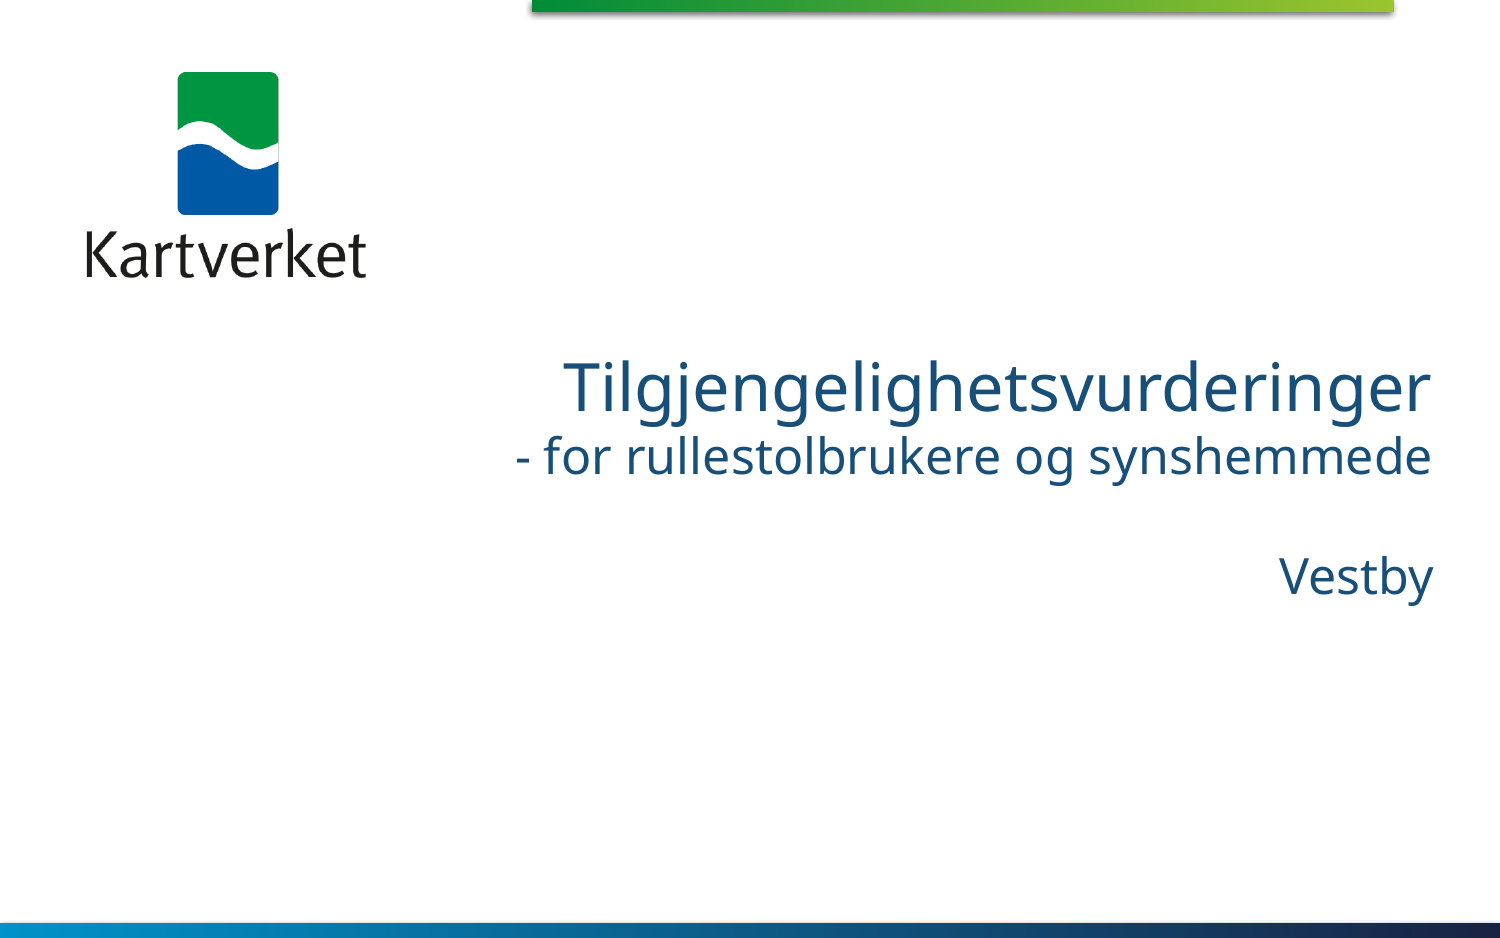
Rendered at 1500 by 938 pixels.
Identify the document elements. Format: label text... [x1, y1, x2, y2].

text_box Tilgjengelighetsvurderinger - for rullestolbrukere og synshemmede Vestby [66, 337, 1449, 613]
